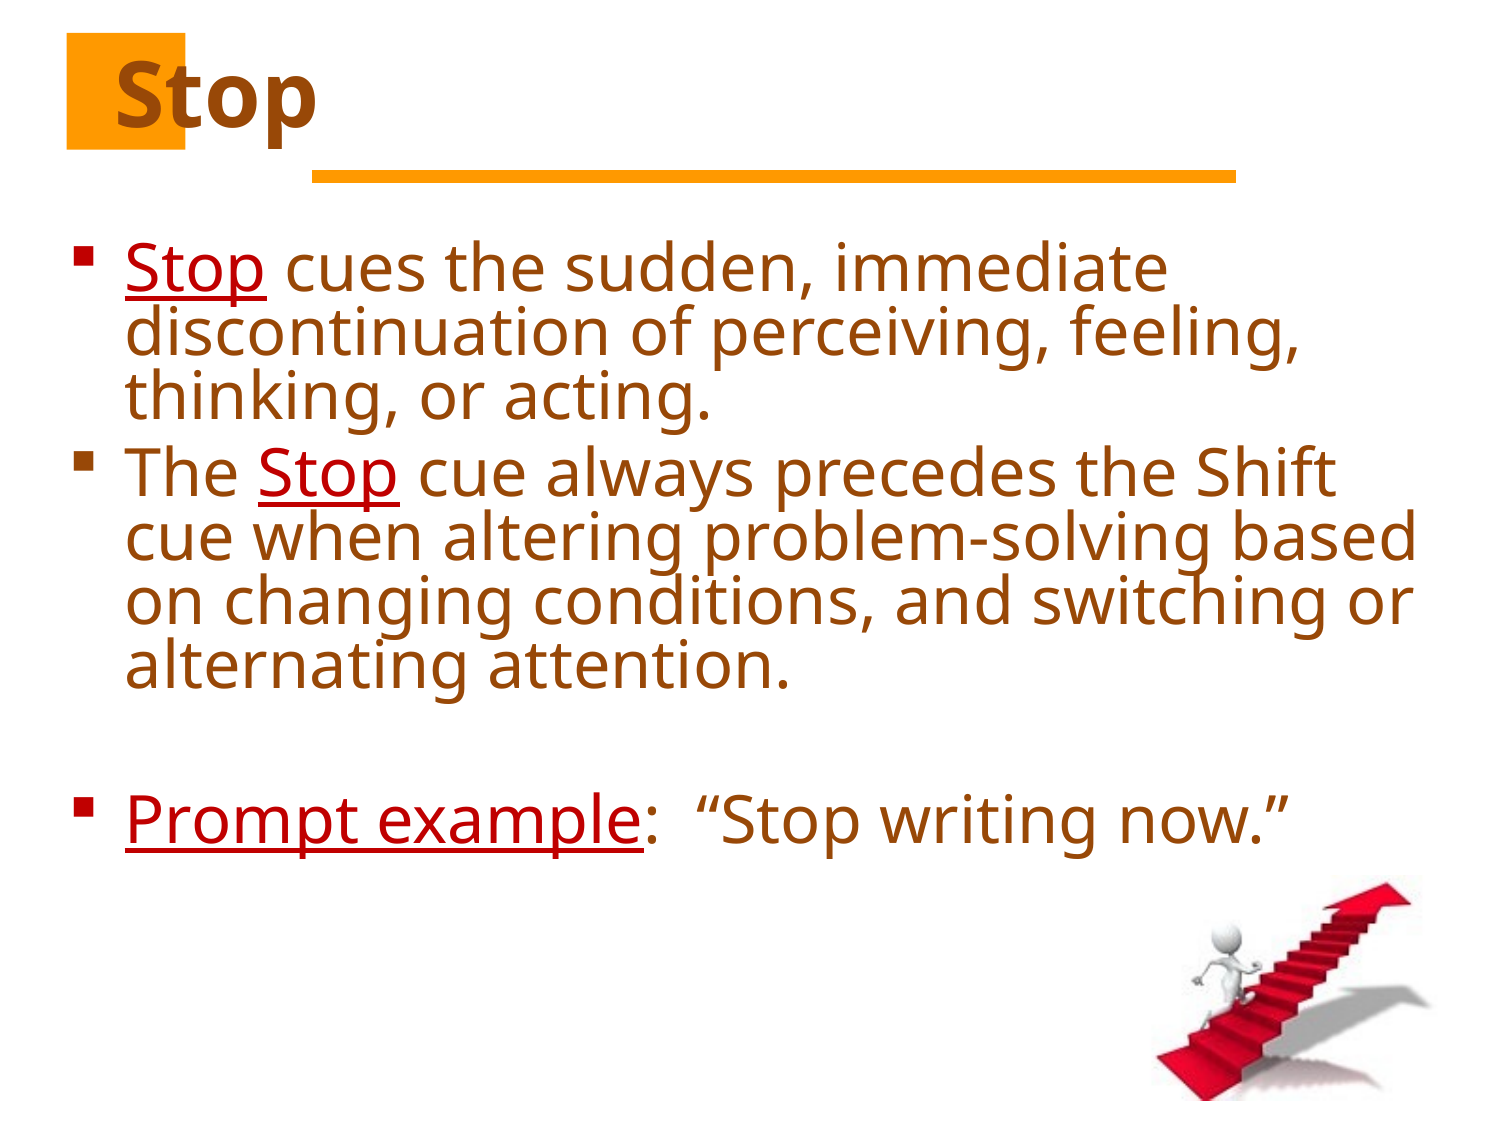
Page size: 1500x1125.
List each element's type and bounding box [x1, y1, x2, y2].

list [53, 232, 1446, 1083]
title [99, 23, 919, 160]
picture [1122, 875, 1446, 1101]
text_box [64, 31, 99, 152]
